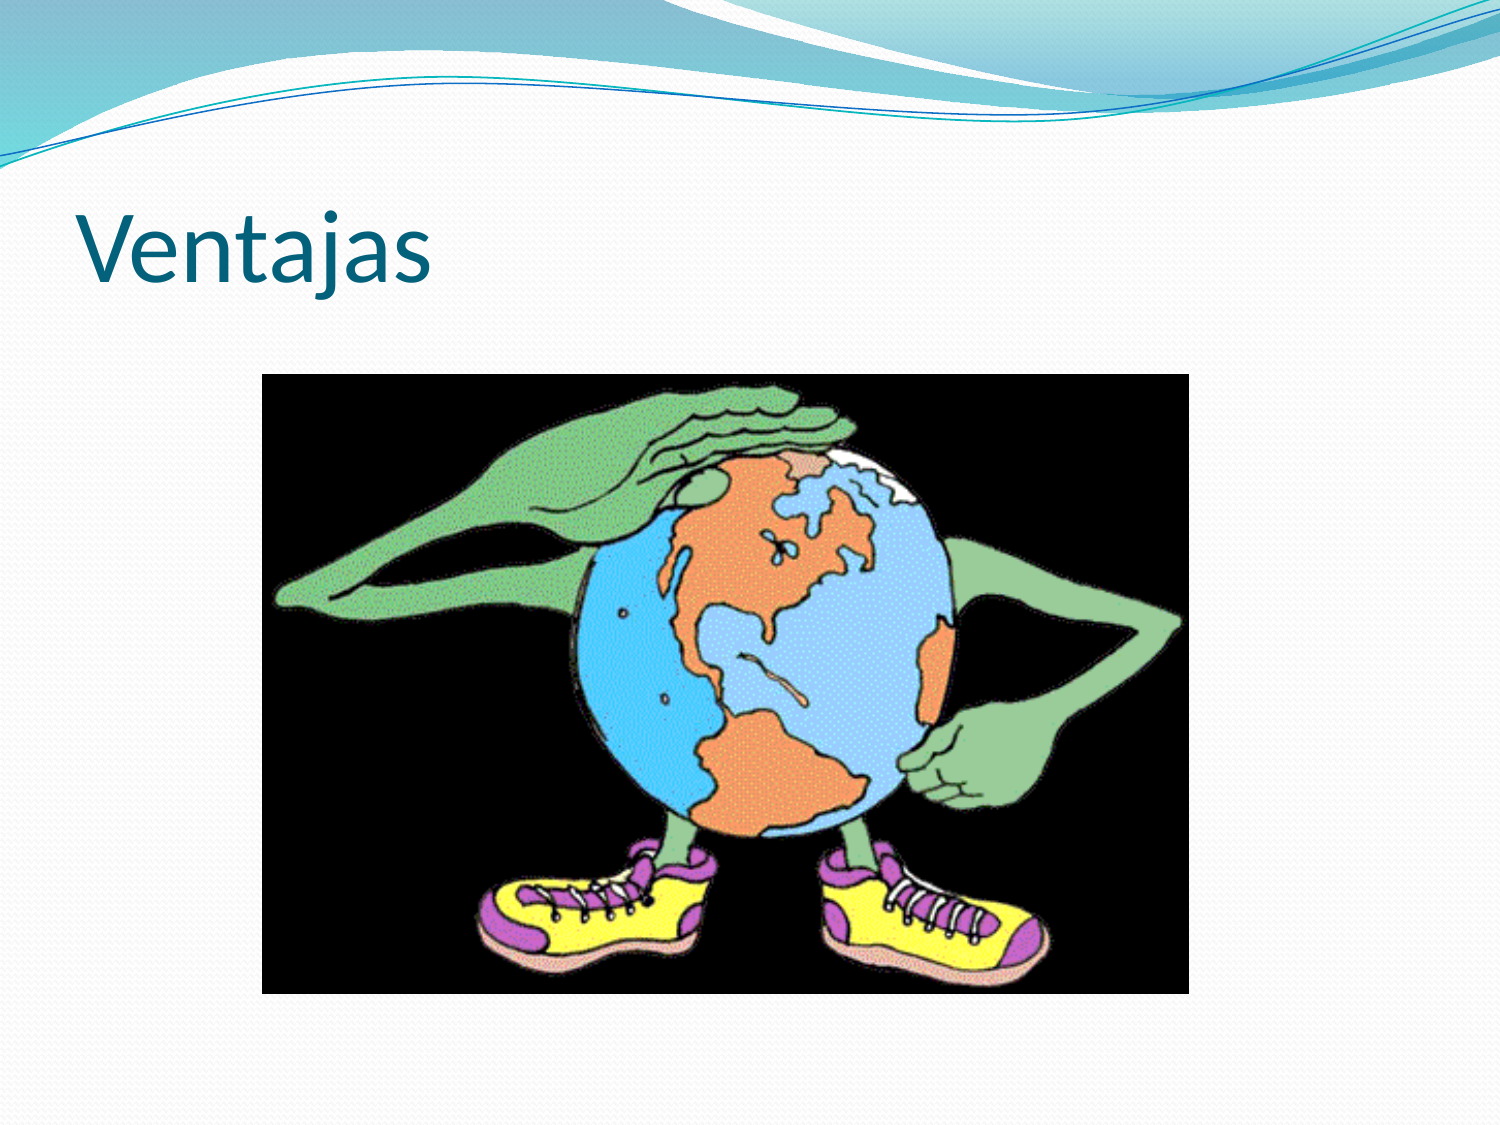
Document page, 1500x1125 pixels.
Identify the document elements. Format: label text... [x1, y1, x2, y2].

title Ventajas [75, 115, 1425, 303]
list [262, 374, 1189, 994]
